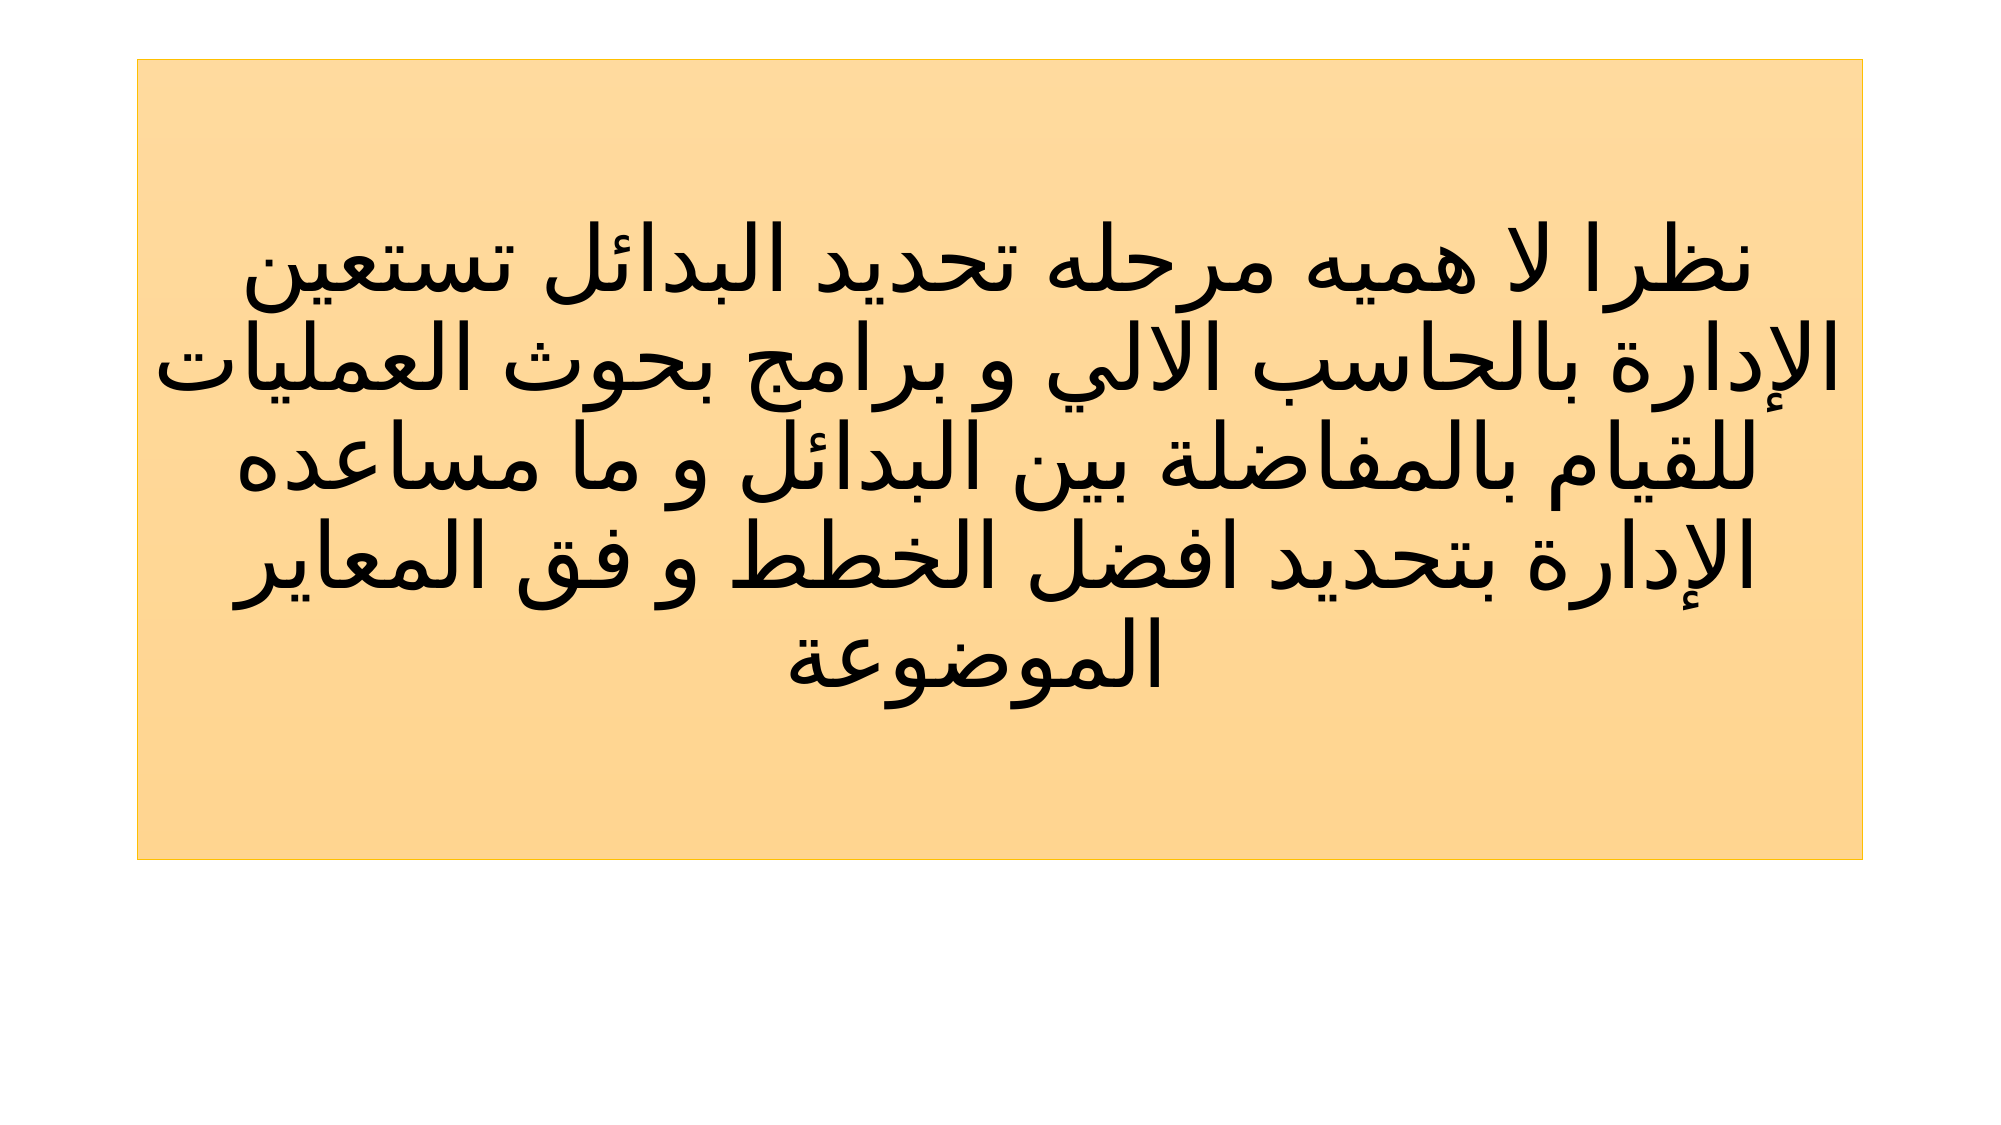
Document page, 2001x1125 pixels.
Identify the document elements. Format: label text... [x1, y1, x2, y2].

title نظرا لا هميه مرحله تحديد البدائل تستعين الإدارة بالحاسب الالي و برامج بحوث العمليات للقيام بالمفاضلة بين البدائل و ما مساعده الإدارة بتحديد افضل الخطط و فق المعاير الموضوعة [137, 59, 1863, 860]
